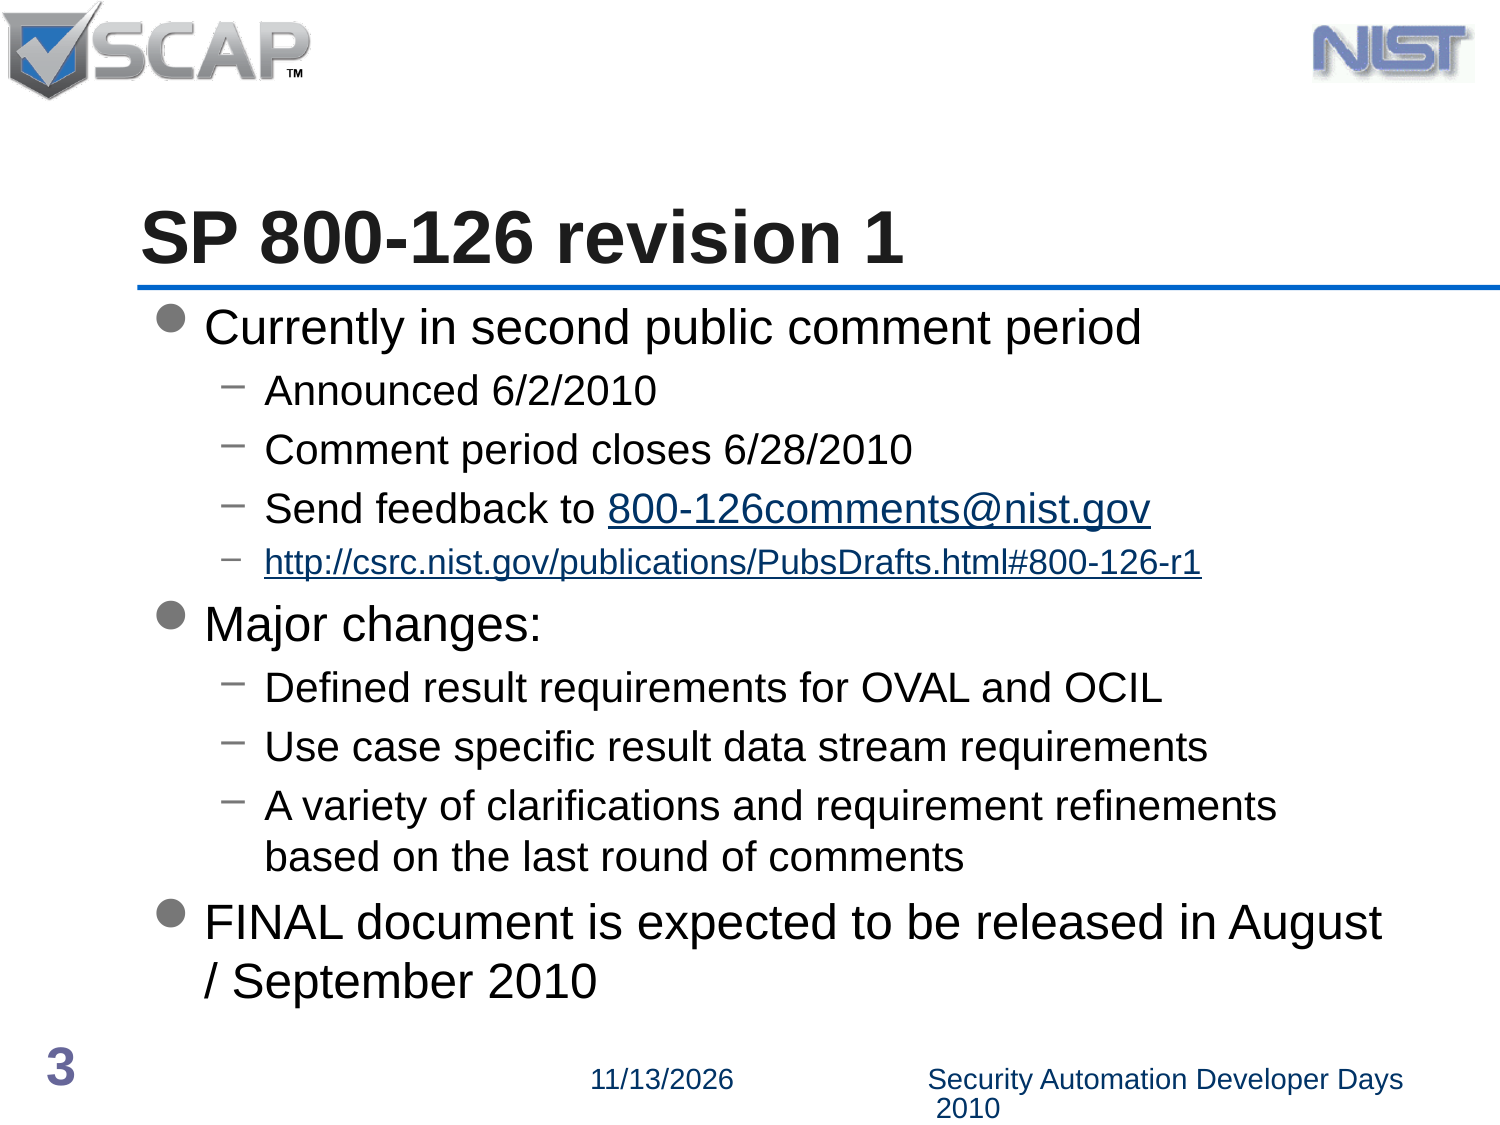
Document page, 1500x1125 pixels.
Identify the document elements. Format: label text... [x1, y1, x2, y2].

title SP 800-126 revision 1 [124, 99, 1426, 288]
slide_number 3 [13, 1023, 111, 1105]
footer Security Automation Developer Days 2010 [912, 1024, 1426, 1104]
picture [1312, 24, 1475, 83]
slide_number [399, 1024, 750, 1104]
picture [0, 0, 313, 103]
list Currently in second public comment period Announced 6/2/2010 Comment period closes 6/28/2010 Send feedback to 800-126comments@nist.gov http://csrc.nist.gov/publications/PubsDrafts.html#800-126-r1 Major changes: Defined result requirements for OVAL and OCIL Use case specific result data stream requirements A variety of clarifications and requirement refinements based on the last round of comments FINAL document is expected to be released in August / September 2010 [137, 287, 1400, 1026]
